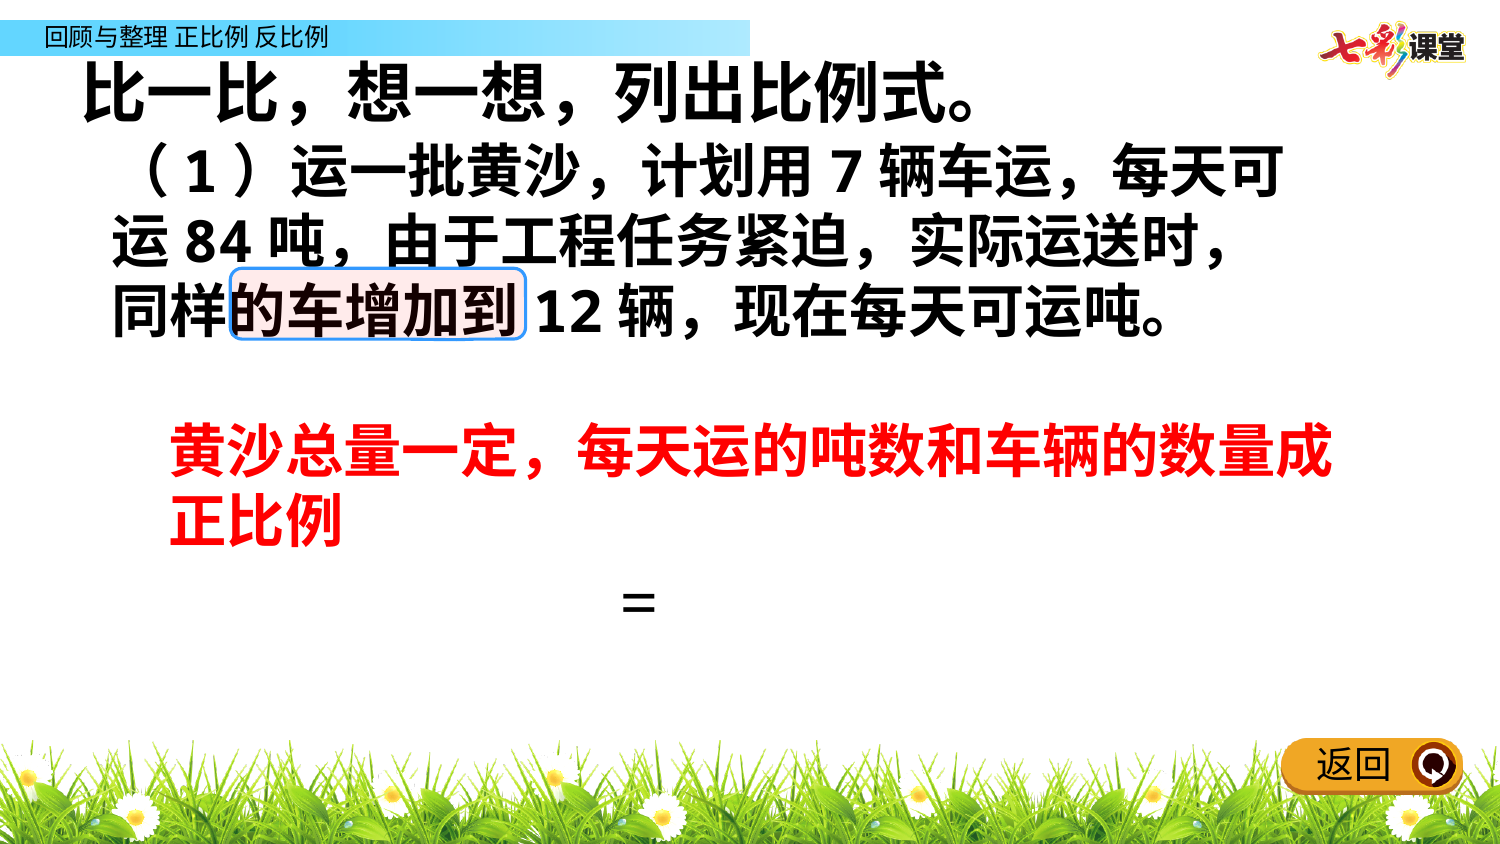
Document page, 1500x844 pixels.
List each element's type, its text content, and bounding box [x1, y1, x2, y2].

text_box 比一比，想一想，列出比例式。 [65, 43, 1167, 139]
text_box [230, 268, 526, 340]
picture [1316, 20, 1468, 80]
picture [0, 740, 1500, 844]
text_box 黄沙总量一定，每天运的吨数和车辆的数量成正比例 [153, 407, 1353, 562]
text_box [1281, 733, 1464, 795]
